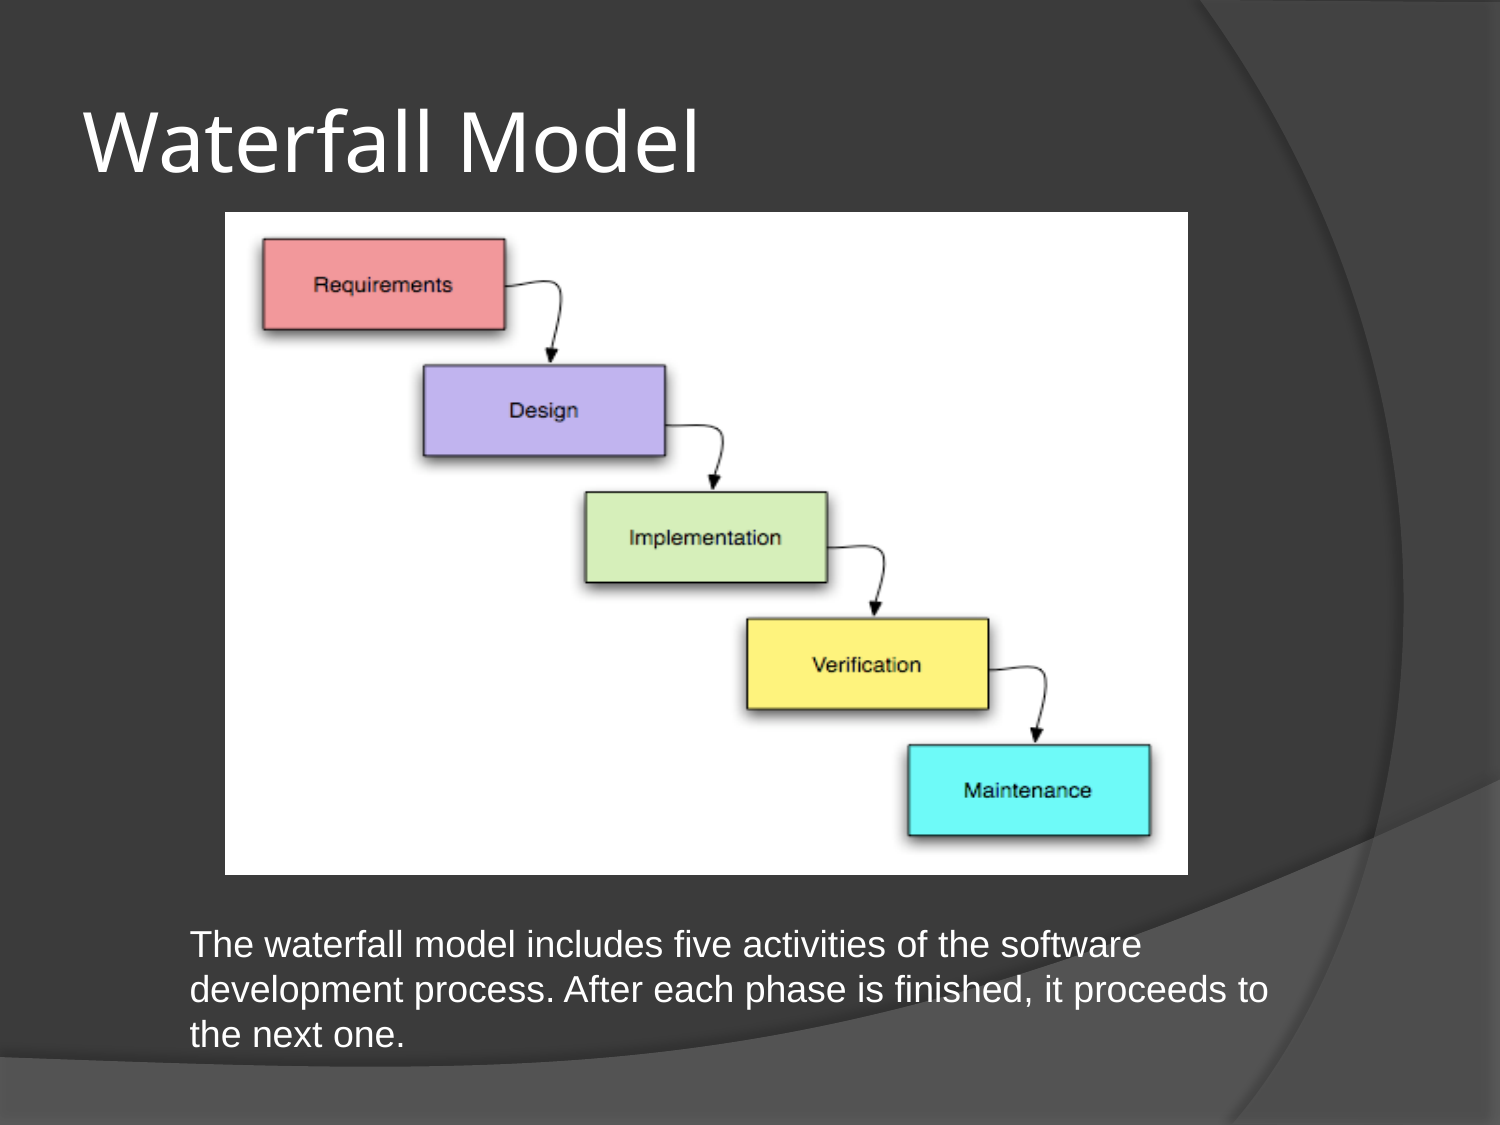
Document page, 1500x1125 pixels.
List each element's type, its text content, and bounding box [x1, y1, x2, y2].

text_box The waterfall model includes five activities of the software development process. After each phase is finished, it proceeds to the next one. [174, 912, 1313, 1063]
title Waterfall Model [75, 45, 1300, 233]
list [224, 212, 1188, 876]
